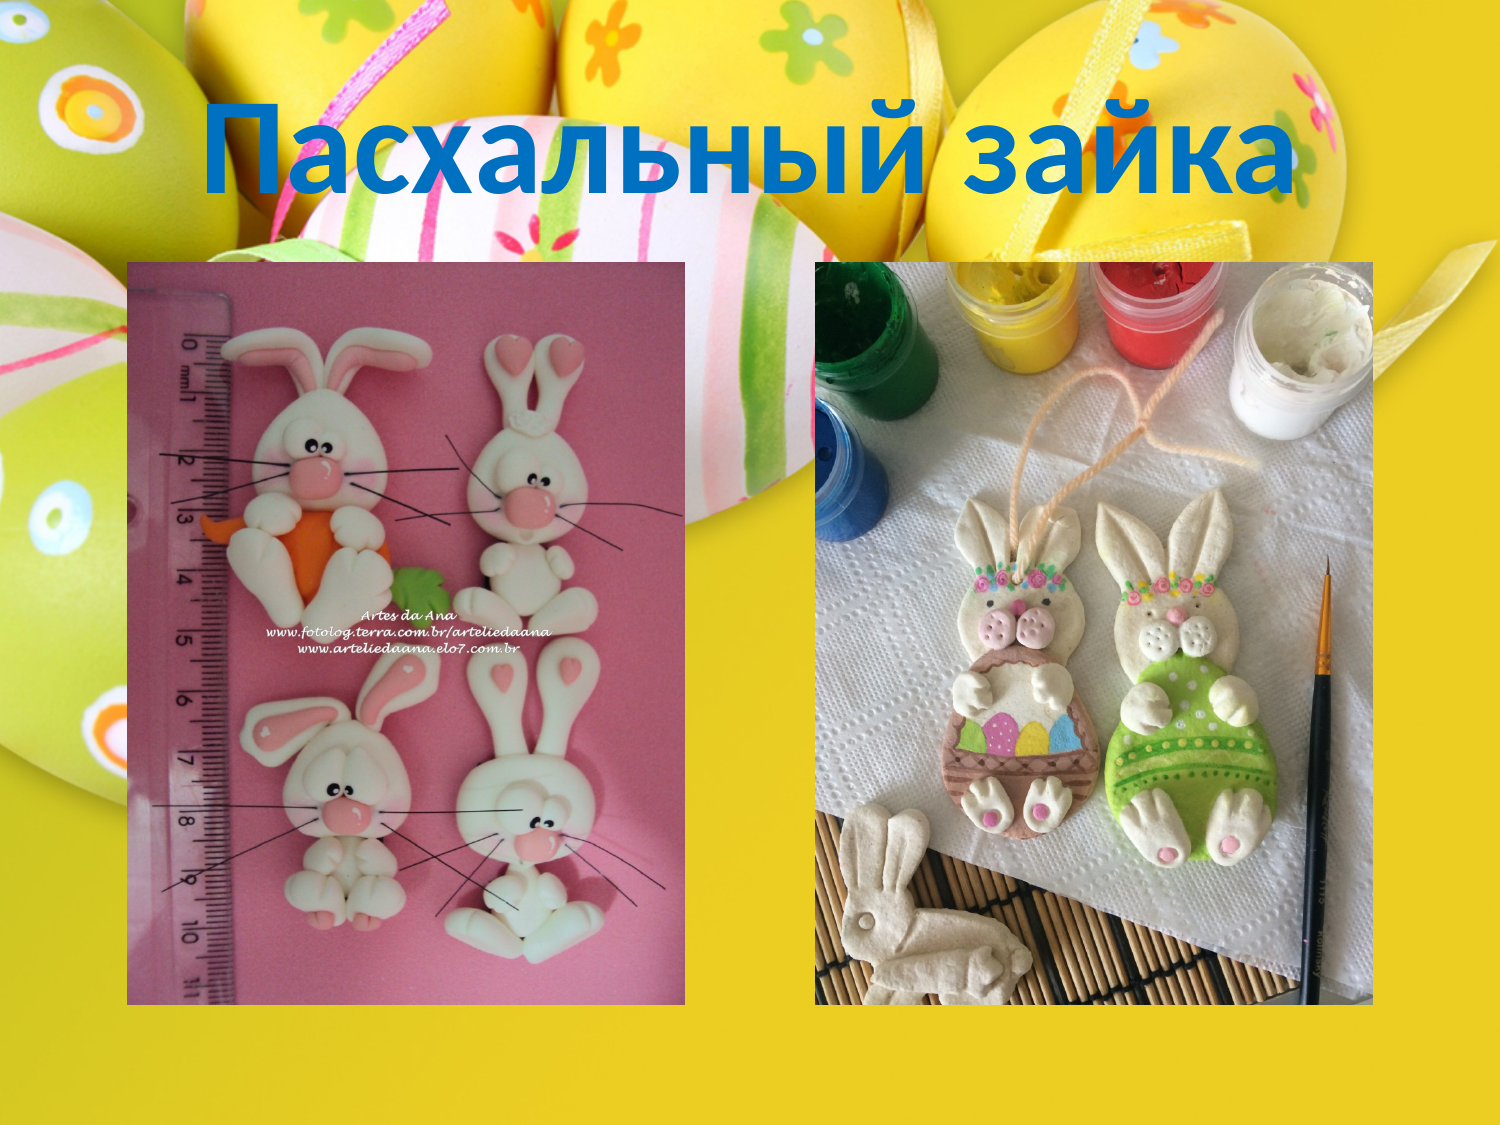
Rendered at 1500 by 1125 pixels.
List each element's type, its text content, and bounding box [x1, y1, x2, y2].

picture [0, 0, 1500, 1125]
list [127, 262, 685, 1006]
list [815, 262, 1373, 1006]
title Пасхальный зайка [75, 45, 1425, 233]
